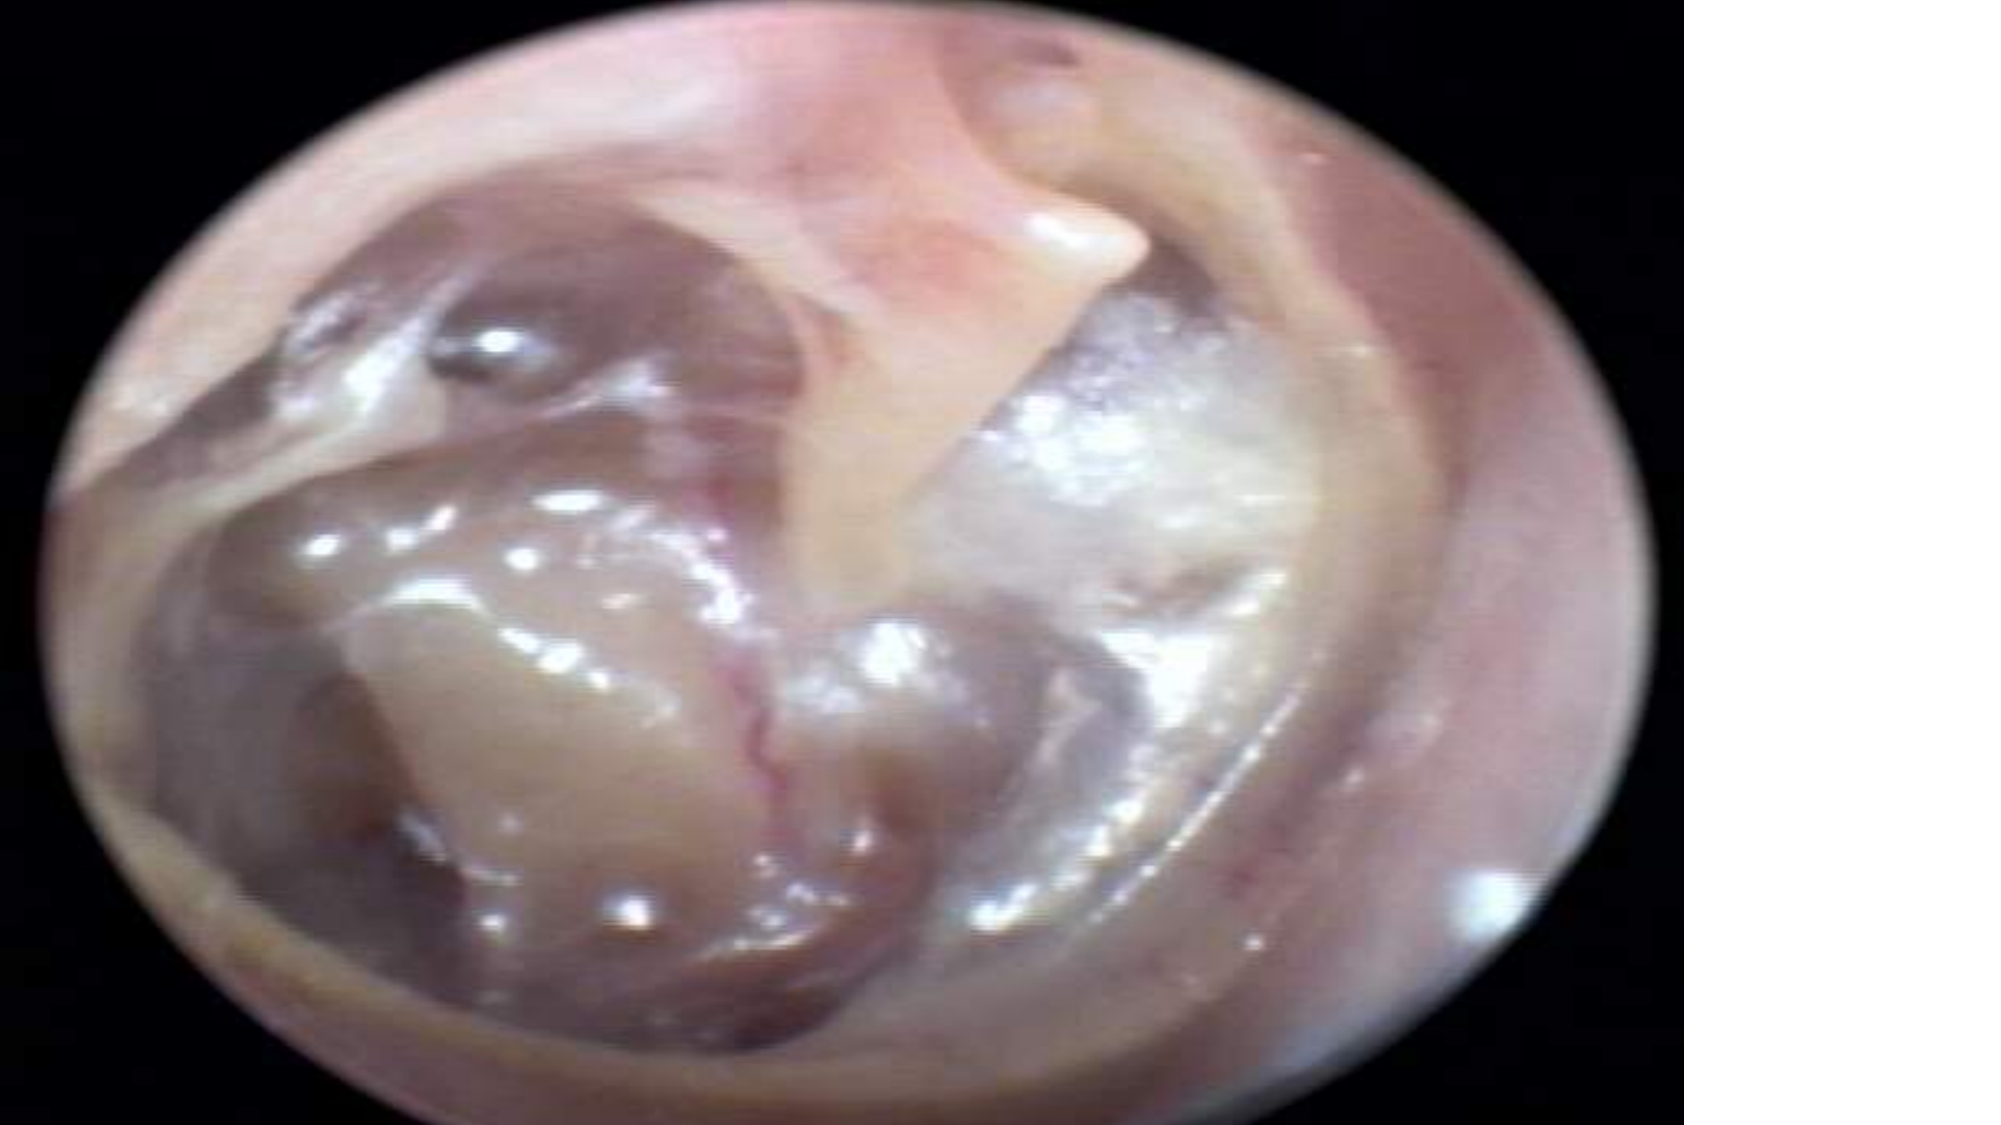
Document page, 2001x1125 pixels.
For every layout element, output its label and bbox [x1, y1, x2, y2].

picture [0, 0, 1684, 1125]
